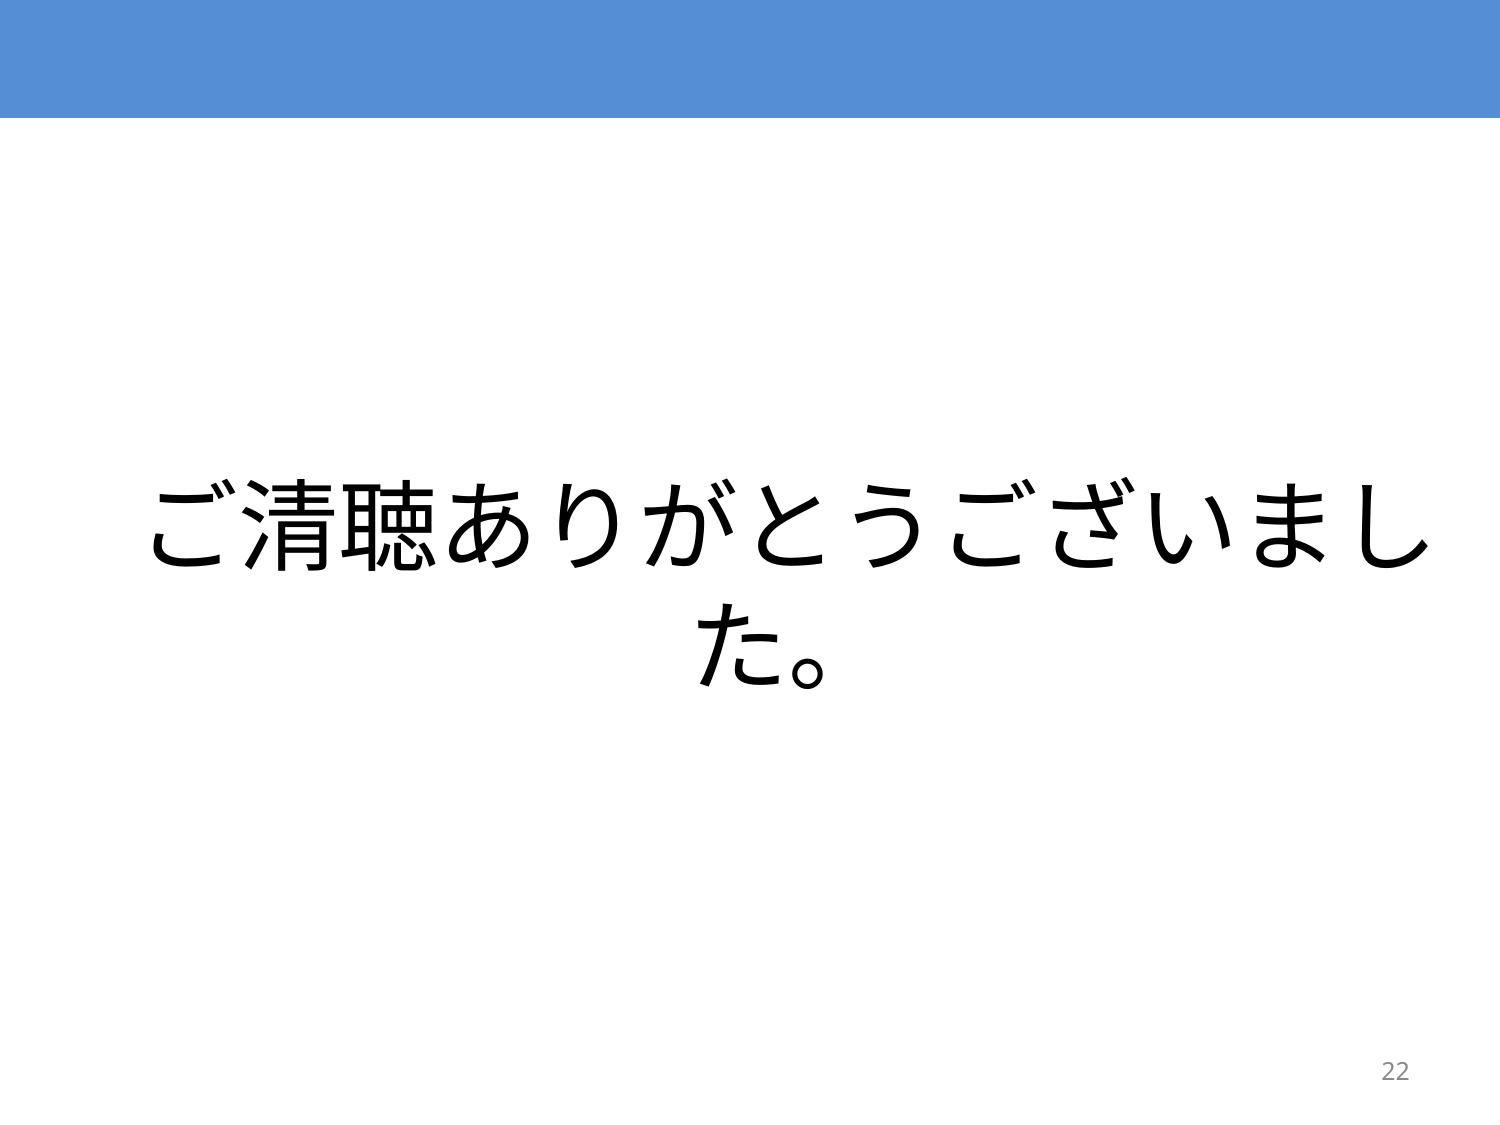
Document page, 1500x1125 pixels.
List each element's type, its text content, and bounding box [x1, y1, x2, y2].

slide_number 22 [1074, 1042, 1425, 1103]
text_box ご清聴ありがとうございました。 [76, 456, 1500, 587]
picture [0, 0, 1500, 118]
